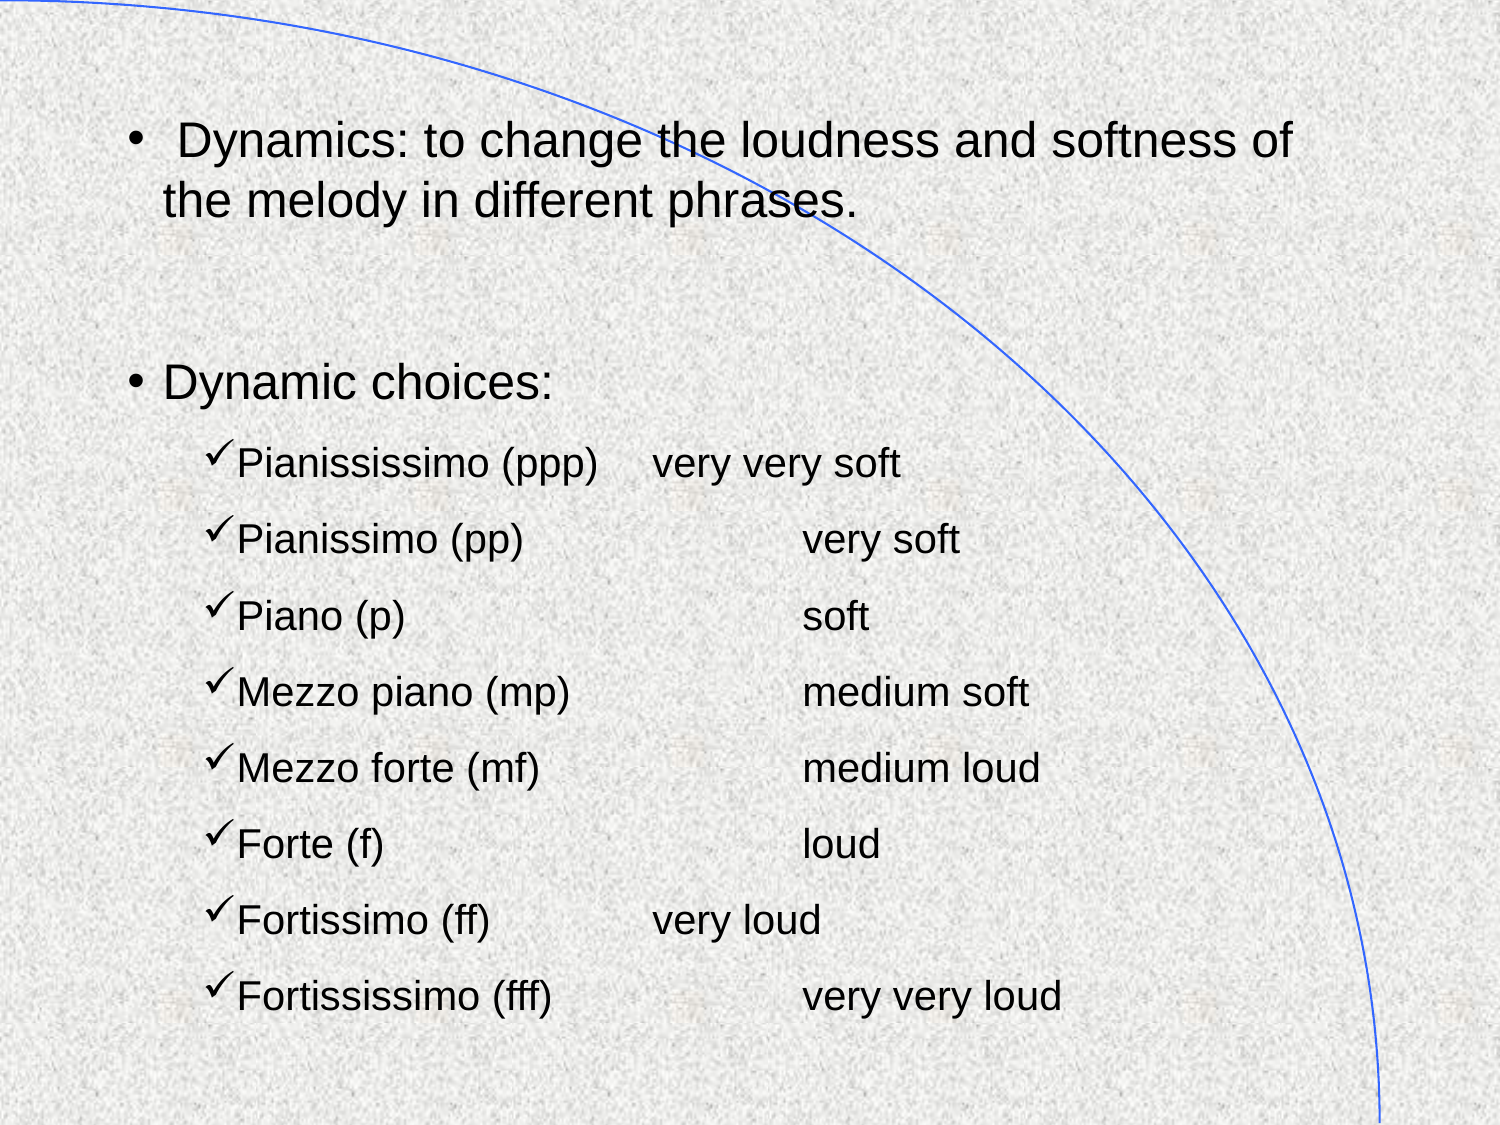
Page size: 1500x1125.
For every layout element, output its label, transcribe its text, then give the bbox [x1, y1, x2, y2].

text_box Dynamics: to change the loudness and softness of the melody in different phrases. Dynamic choices: Pianississimo (ppp) very very soft Pianissimo (pp) very soft Piano (p) soft Mezzo piano (mp) medium soft Mezzo forte (mf) medium loud Forte (f) loud Fortissimo (ff) very loud Fortississimo (fff) very very loud [112, 99, 1388, 1103]
picture [0, 0, 1500, 1125]
